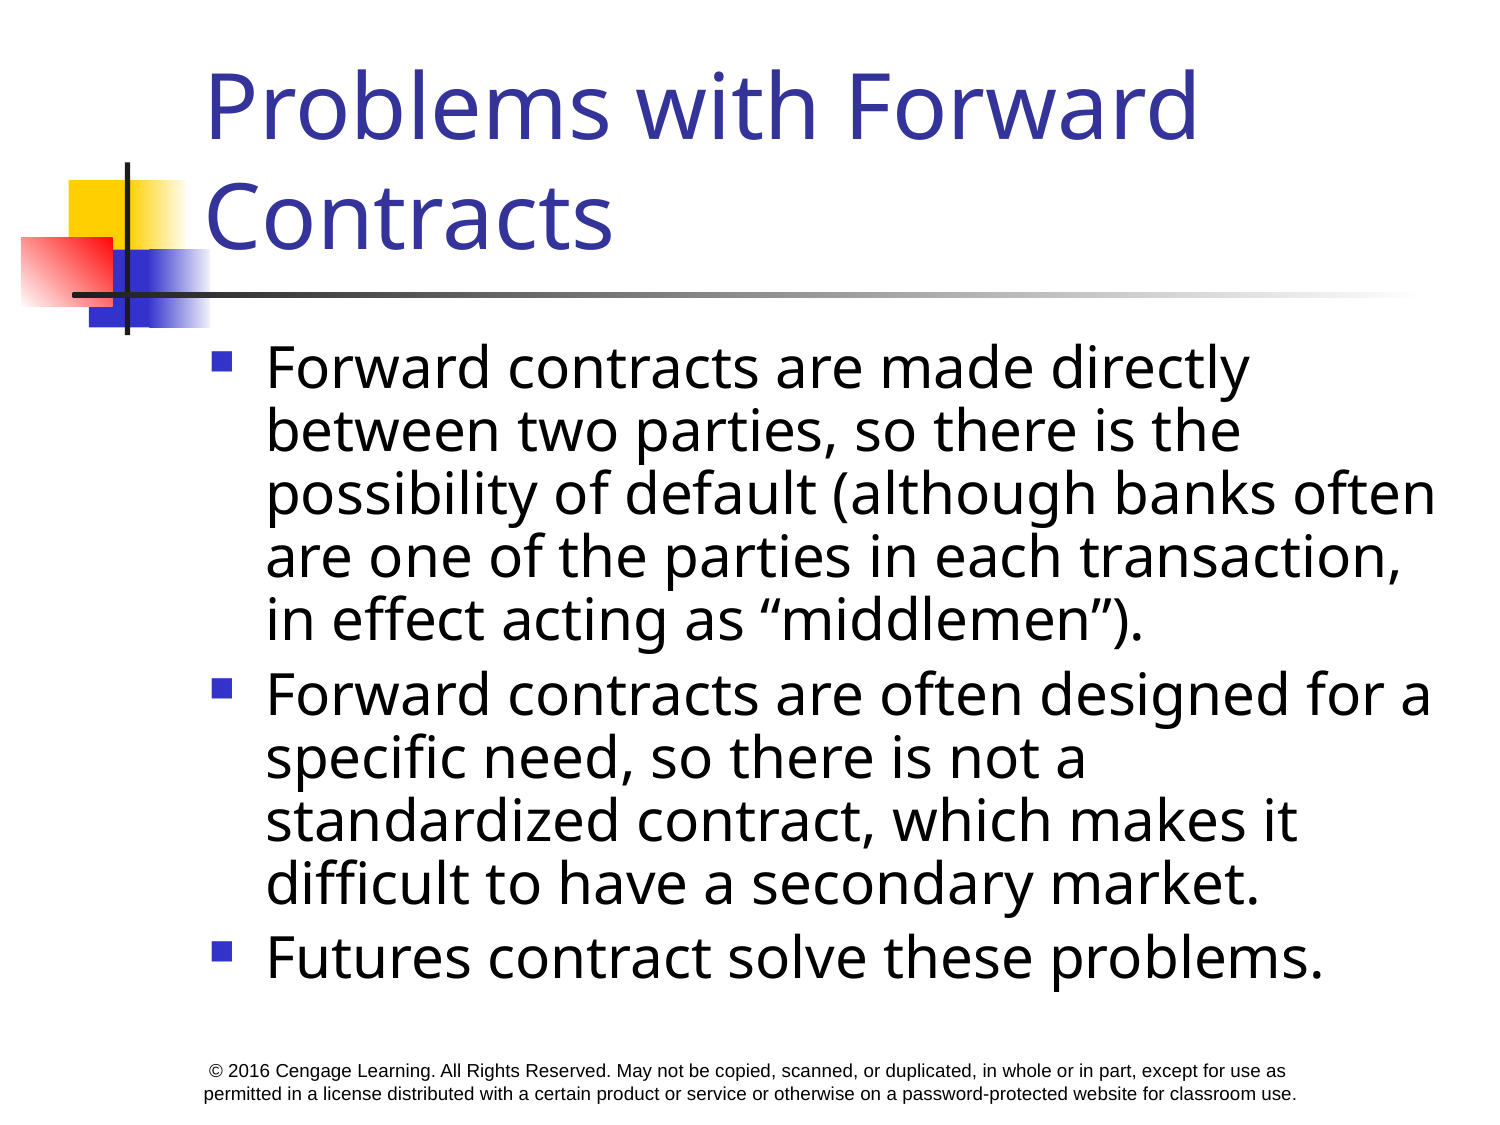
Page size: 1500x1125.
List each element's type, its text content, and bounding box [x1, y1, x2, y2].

title Problems with Forward Contracts [188, 34, 1468, 276]
list Forward contracts are made directly between two parties, so there is the possibility of default (although banks often are one of the parties in each transaction, in effect acting as “middlemen”). Forward contracts are often designed for a specific need, so there is not a standardized contract, which makes it difficult to have a secondary market. Futures contract solve these problems. [193, 330, 1470, 1007]
